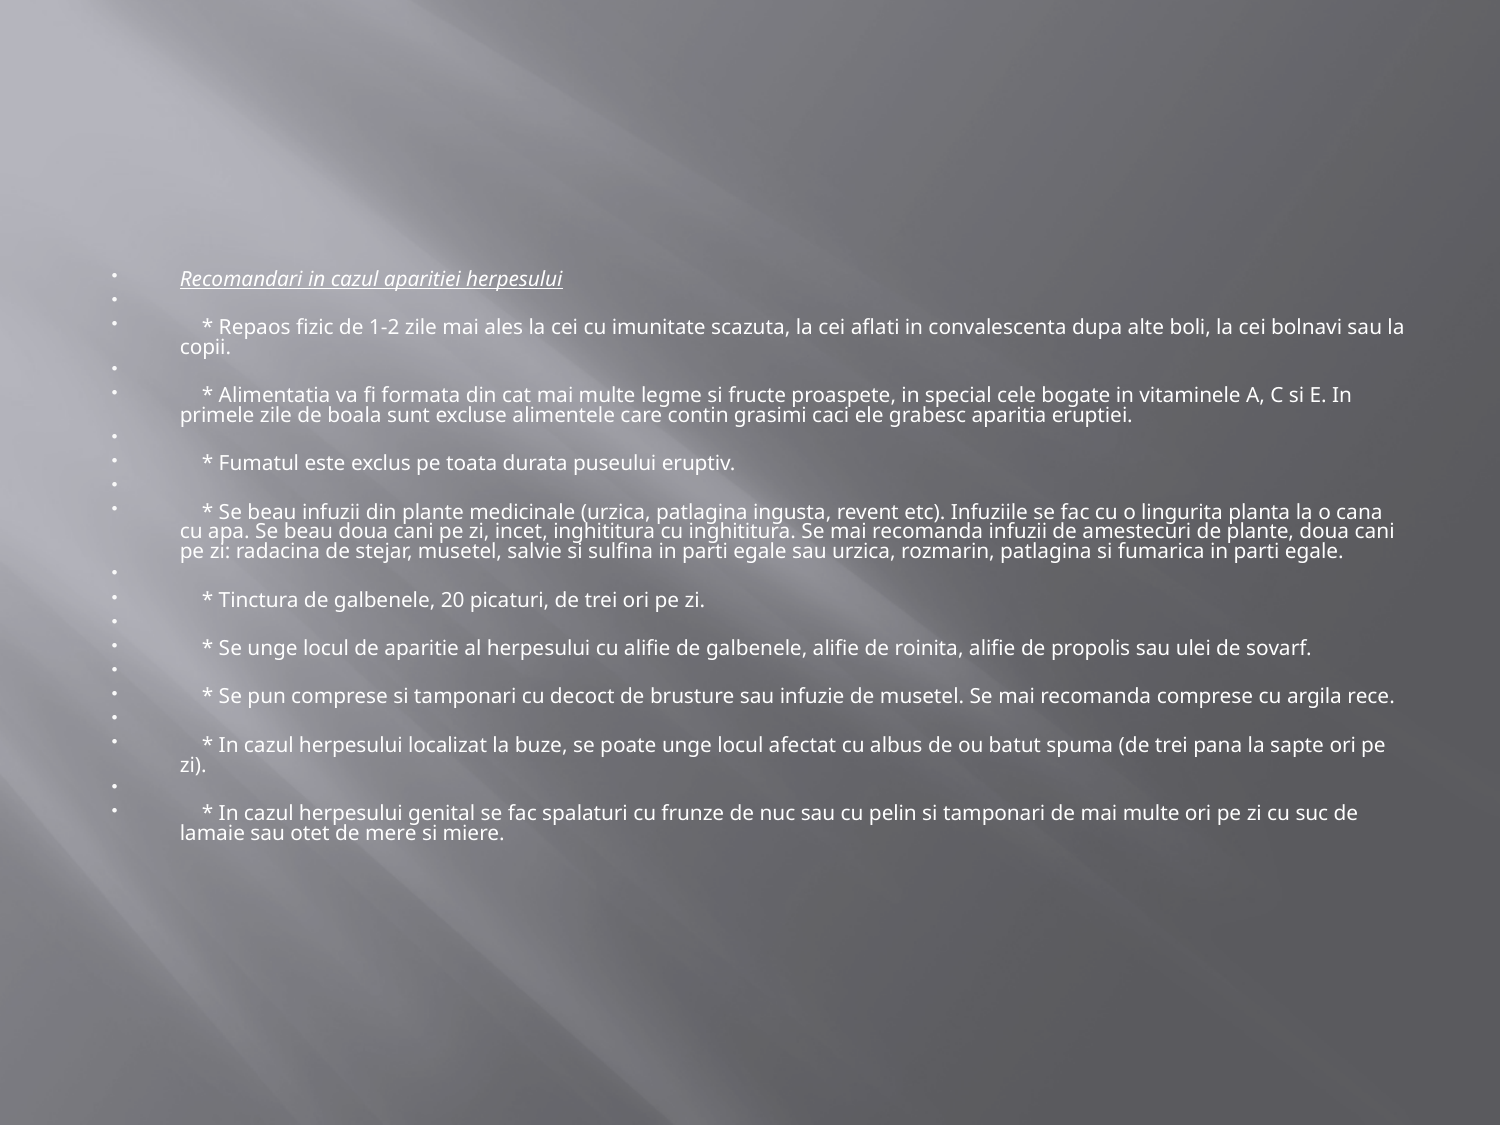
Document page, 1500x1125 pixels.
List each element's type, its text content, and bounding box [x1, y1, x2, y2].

list Recomandari in cazul aparitiei herpesului * Repaos fizic de 1-2 zile mai ales la cei cu imunitate scazuta, la cei aflati in convalescenta dupa alte boli, la cei bolnavi sau la copii. * Alimentatia va fi formata din cat mai multe legme si fructe proaspete, in special cele bogate in vitaminele A, C si E. In primele zile de boala sunt excluse alimentele care contin grasimi caci ele grabesc aparitia eruptiei. * Fumatul este exclus pe toata durata puseului eruptiv. * Se beau infuzii din plante medicinale (urzica, patlagina ingusta, revent etc). Infuziile se fac cu o lingurita planta la o cana cu apa. Se beau doua cani pe zi, incet, inghititura cu inghititura. Se mai recomanda infuzii de amestecuri de plante, doua cani pe zi: radacina de stejar, musetel, salvie si sulfina in parti egale sau urzica, rozmarin, patlagina si fumarica in parti egale. * Tinctura de galbenele, 20 picaturi, de trei ori pe zi. * Se unge locul de aparitie al herpesului cu alifie de galbenele, alifie de roinita, alifie de propolis sau ulei de sovarf. * Se pun comprese si tamponari cu decoct de brusture sau infuzie de musetel. Se mai recomanda comprese cu argila rece. * In cazul herpesului localizat la buze, se poate unge locul afectat cu albus de ou batut spuma (de trei pana la sapte ori pe zi). * In cazul herpesului genital se fac spalaturi cu frunze de nuc sau cu pelin si tamponari de mai multe ori pe zi cu suc de lamaie sau otet de mere si miere. [74, 262, 1426, 1036]
